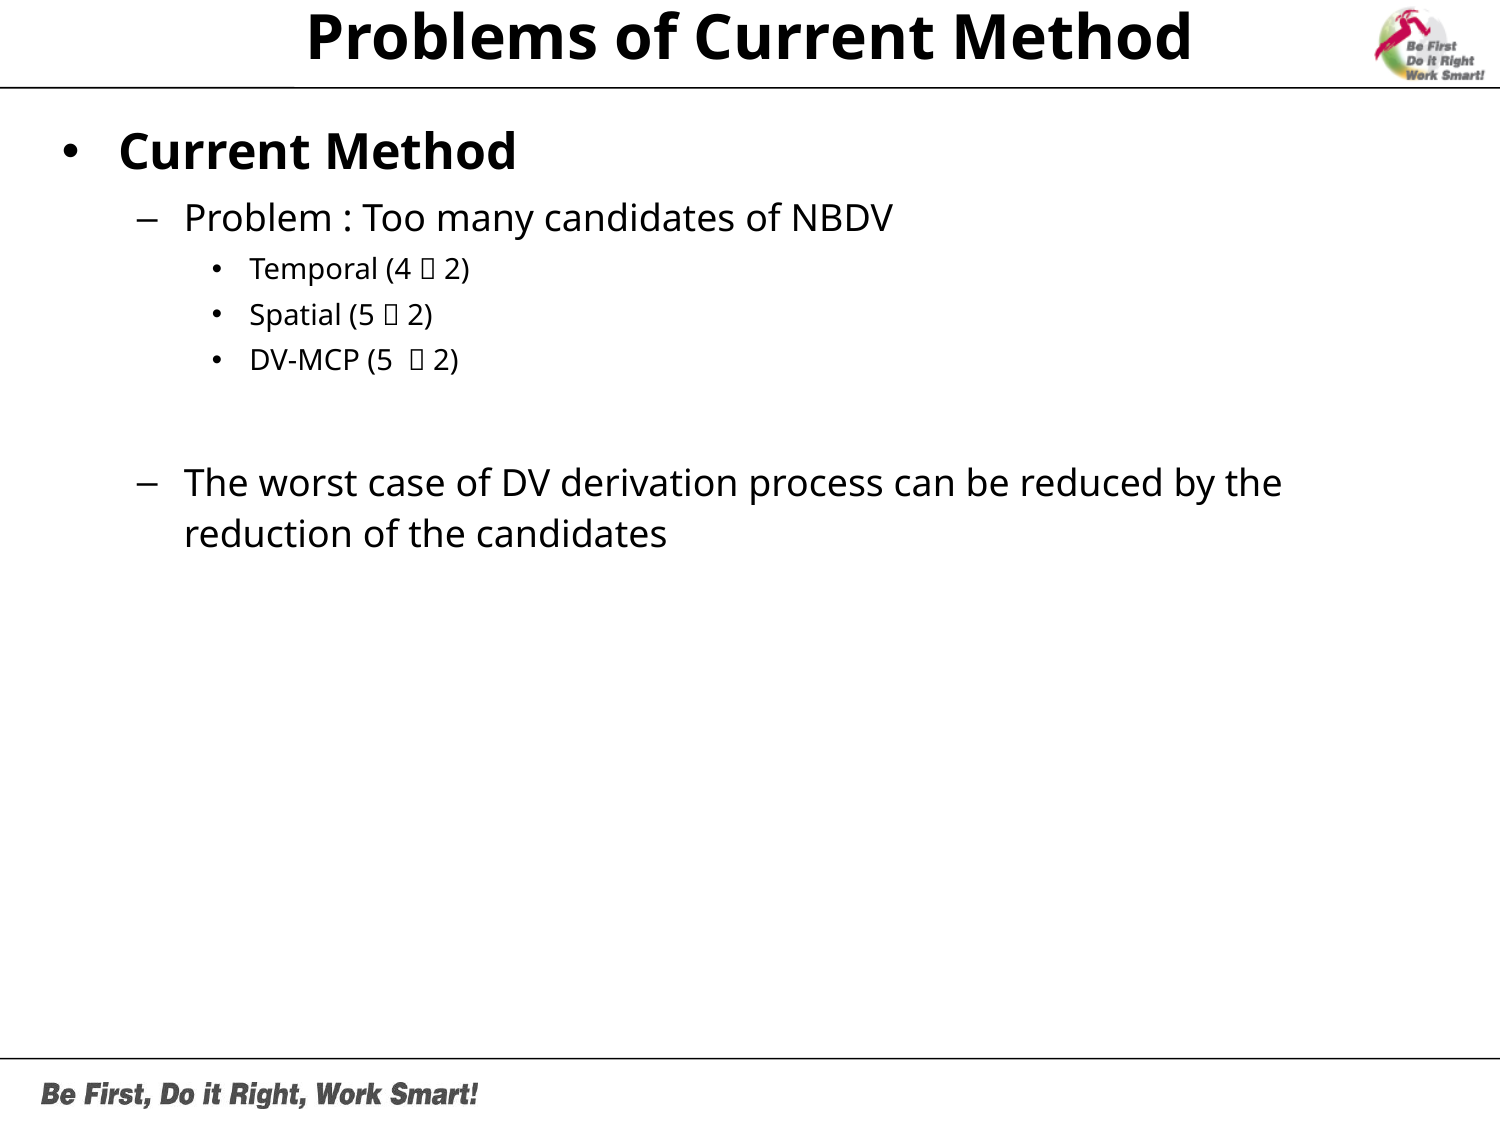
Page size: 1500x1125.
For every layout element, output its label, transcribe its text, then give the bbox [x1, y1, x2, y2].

picture [1426, 5, 1489, 83]
picture [41, 1082, 478, 1109]
title Problems of Current Method [74, 0, 1426, 108]
list Current Method Problem : Too many candidates of NBDV Temporal (4  2) Spatial (5  2) DV-MCP (5  2) The worst case of DV derivation process can be reduced by the reduction of the candidates [46, 108, 1454, 1032]
